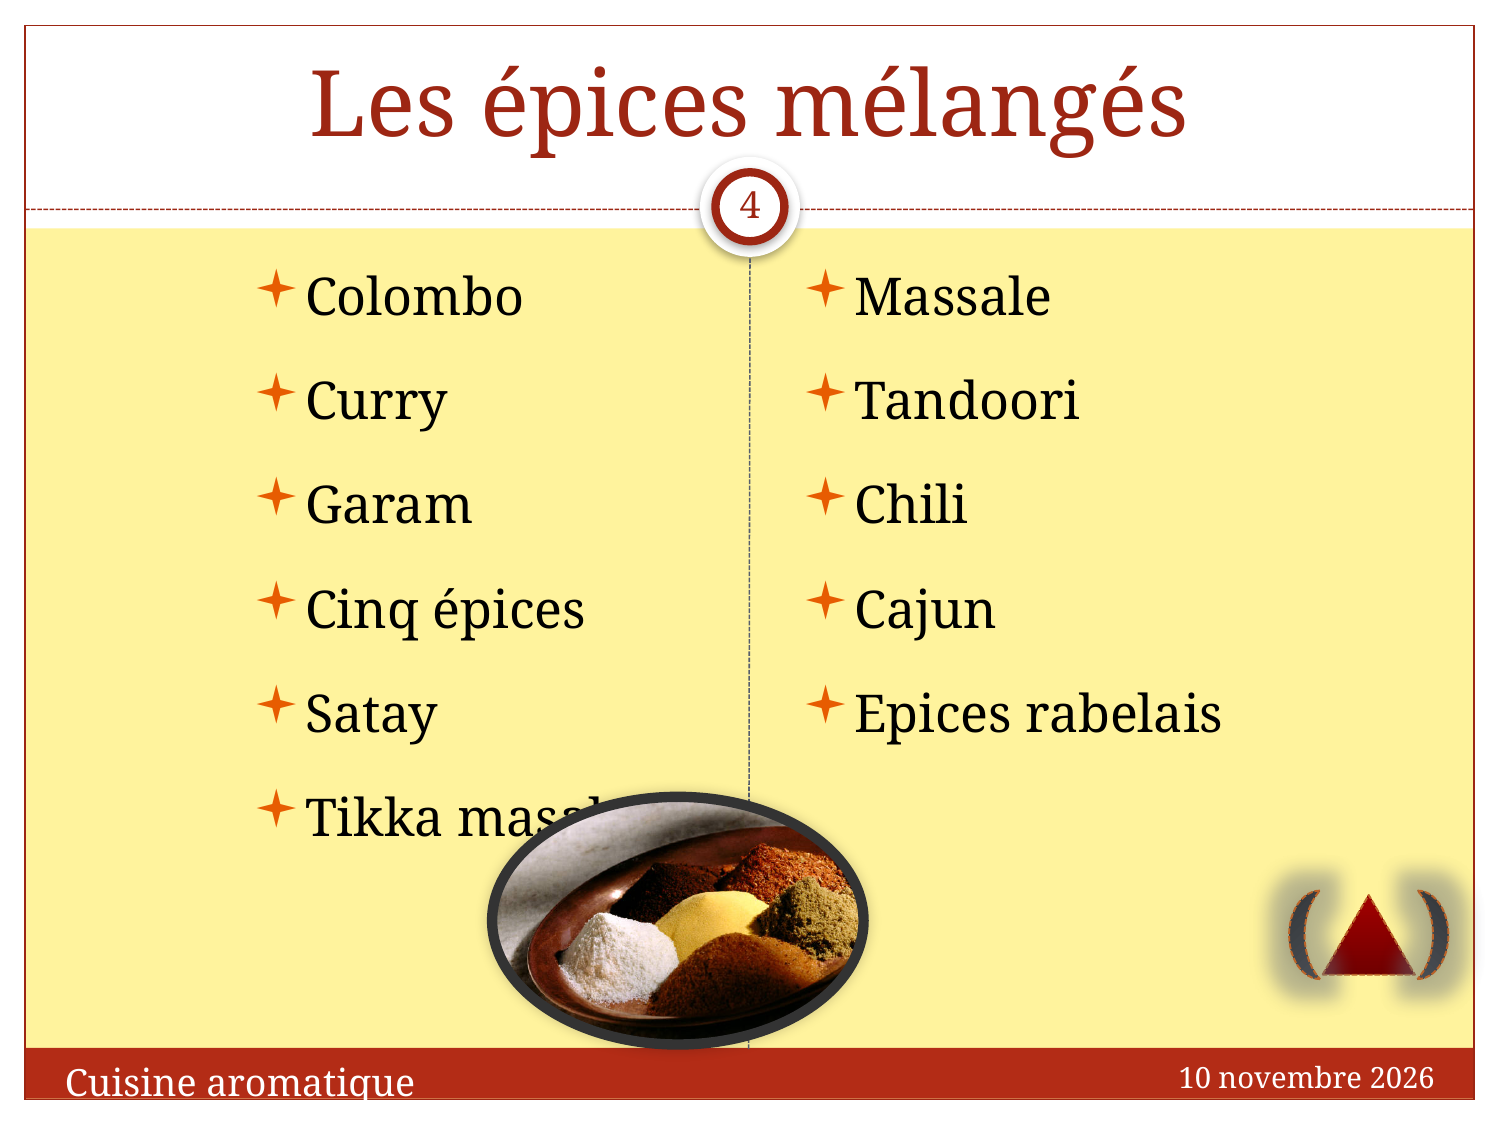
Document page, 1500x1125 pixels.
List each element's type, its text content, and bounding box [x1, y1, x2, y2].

list Colombo Curry Garam Cinq épices Satay Tikka masala [49, 224, 712, 993]
slide_number mars 09 [950, 1051, 1450, 1112]
picture [491, 796, 864, 1045]
slide_number 4 [712, 170, 788, 243]
footer Cuisine aromatique [50, 1051, 638, 1112]
title Les épices mélangés [49, 37, 1450, 162]
list Massale Tandoori Chili Cajun Epices rabelais [787, 224, 1450, 993]
